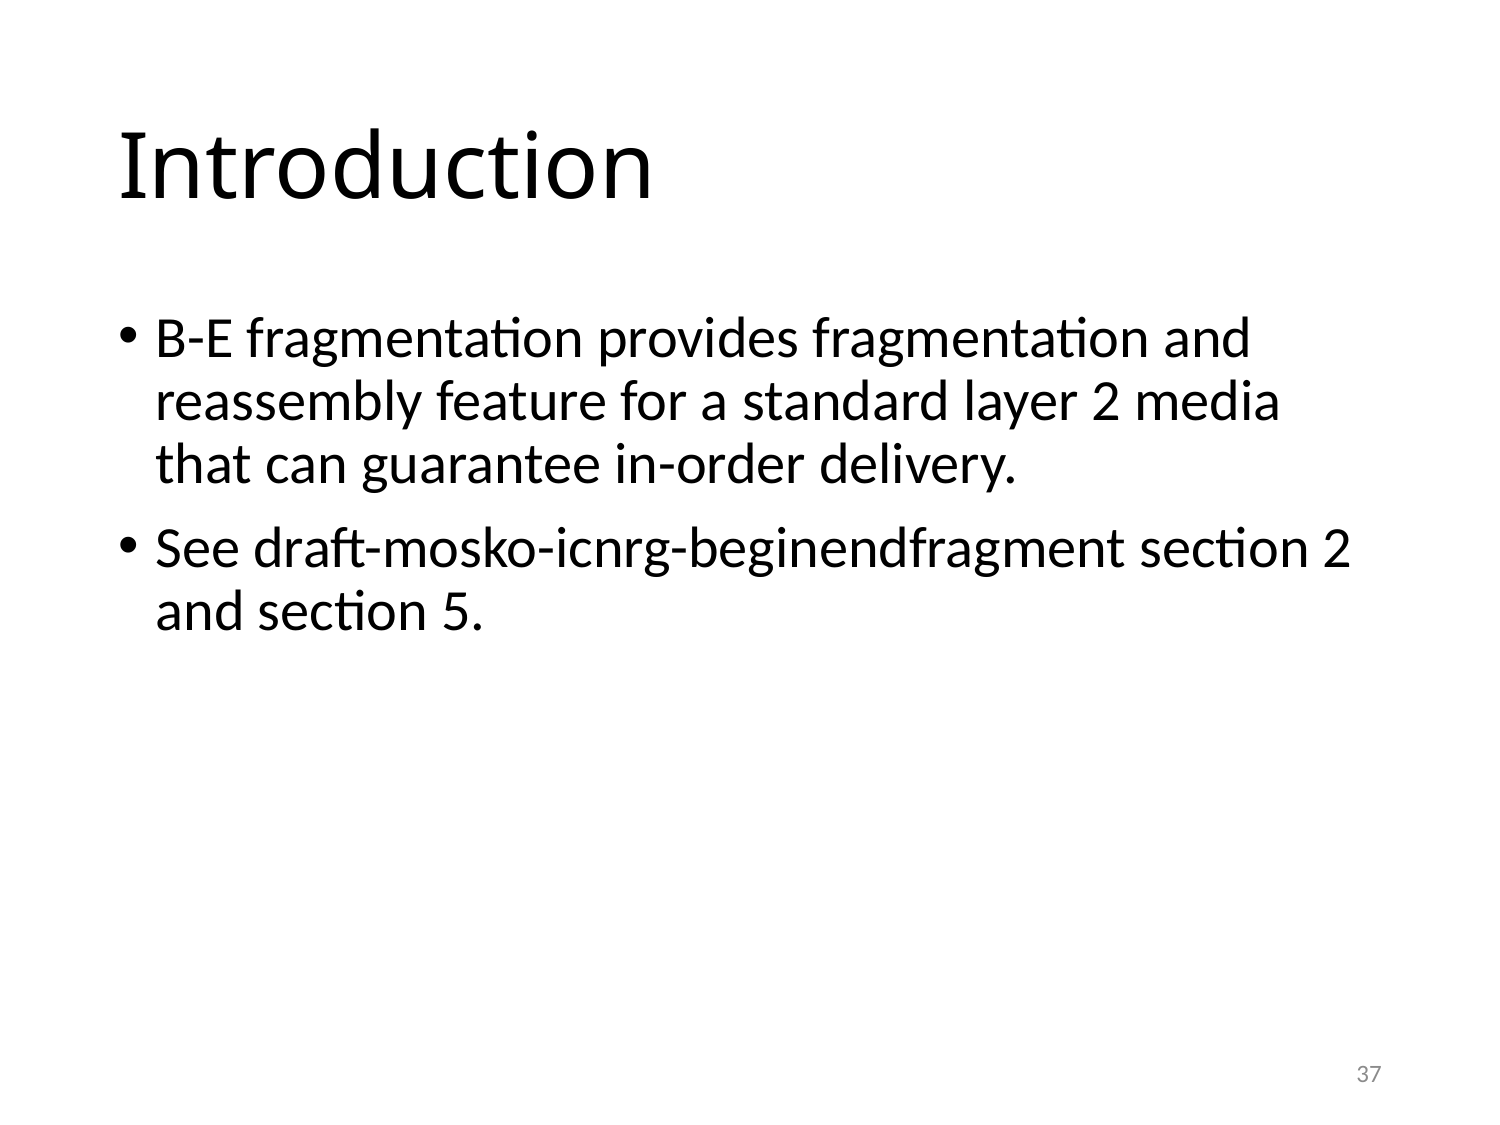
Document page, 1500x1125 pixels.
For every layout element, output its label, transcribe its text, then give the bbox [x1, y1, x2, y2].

list B-E fragmentation provides fragmentation and reassembly feature for a standard layer 2 media that can guarantee in-order delivery. See draft-mosko-icnrg-beginendfragment section 2 and section 5. [103, 299, 1397, 1014]
title Introduction [103, 59, 1397, 278]
slide_number 37 [1059, 1042, 1397, 1103]
